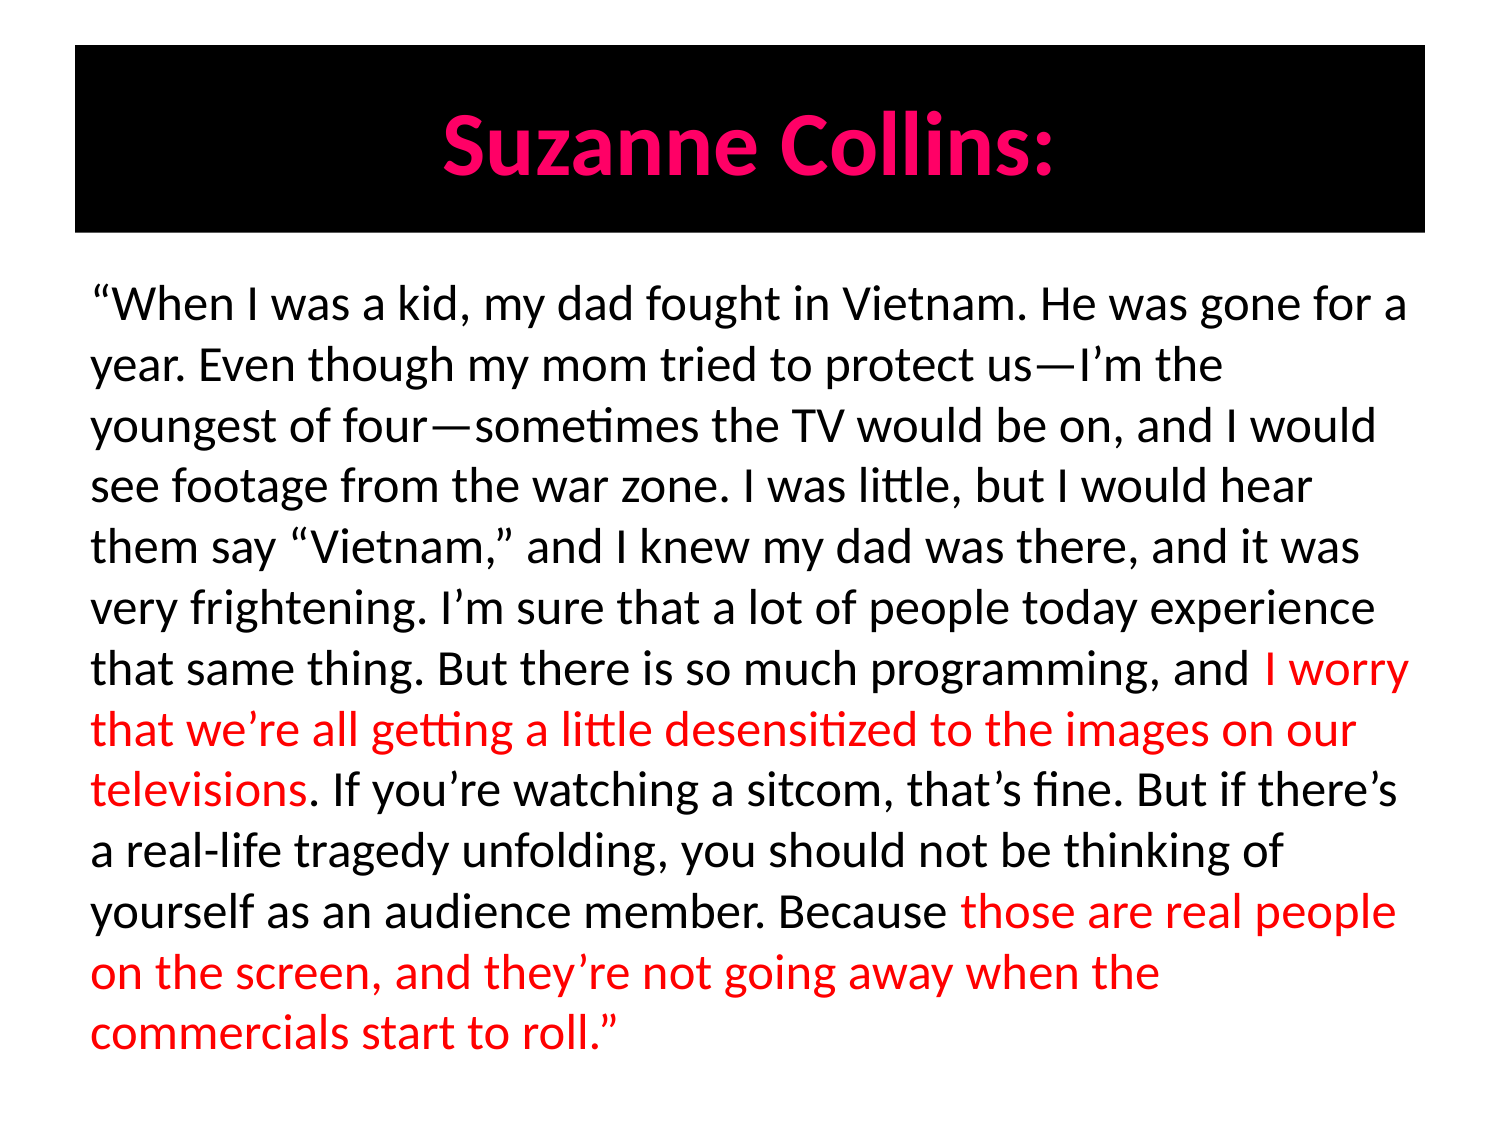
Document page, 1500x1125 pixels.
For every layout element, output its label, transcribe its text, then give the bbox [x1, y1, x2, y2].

list “When I was a kid, my dad fought in Vietnam. He was gone for a year. Even though my mom tried to protect us—I’m the youngest of four—sometimes the TV would be on, and I would see footage from the war zone. I was little, but I would hear them say “Vietnam,” and I knew my dad was there, and it was very frightening. I’m sure that a lot of people today experience that same thing. But there is so much programming, and I worry that we’re all getting a little desensitized to the images on our televisions. If you’re watching a sitcom, that’s fine. But if there’s a real-life tragedy unfolding, you should not be thinking of yourself as an audience member. Because those are real people on the screen, and they’re not going away when the commercials start to roll.” [75, 262, 1436, 1083]
title Suzanne Collins: [75, 45, 1425, 233]
